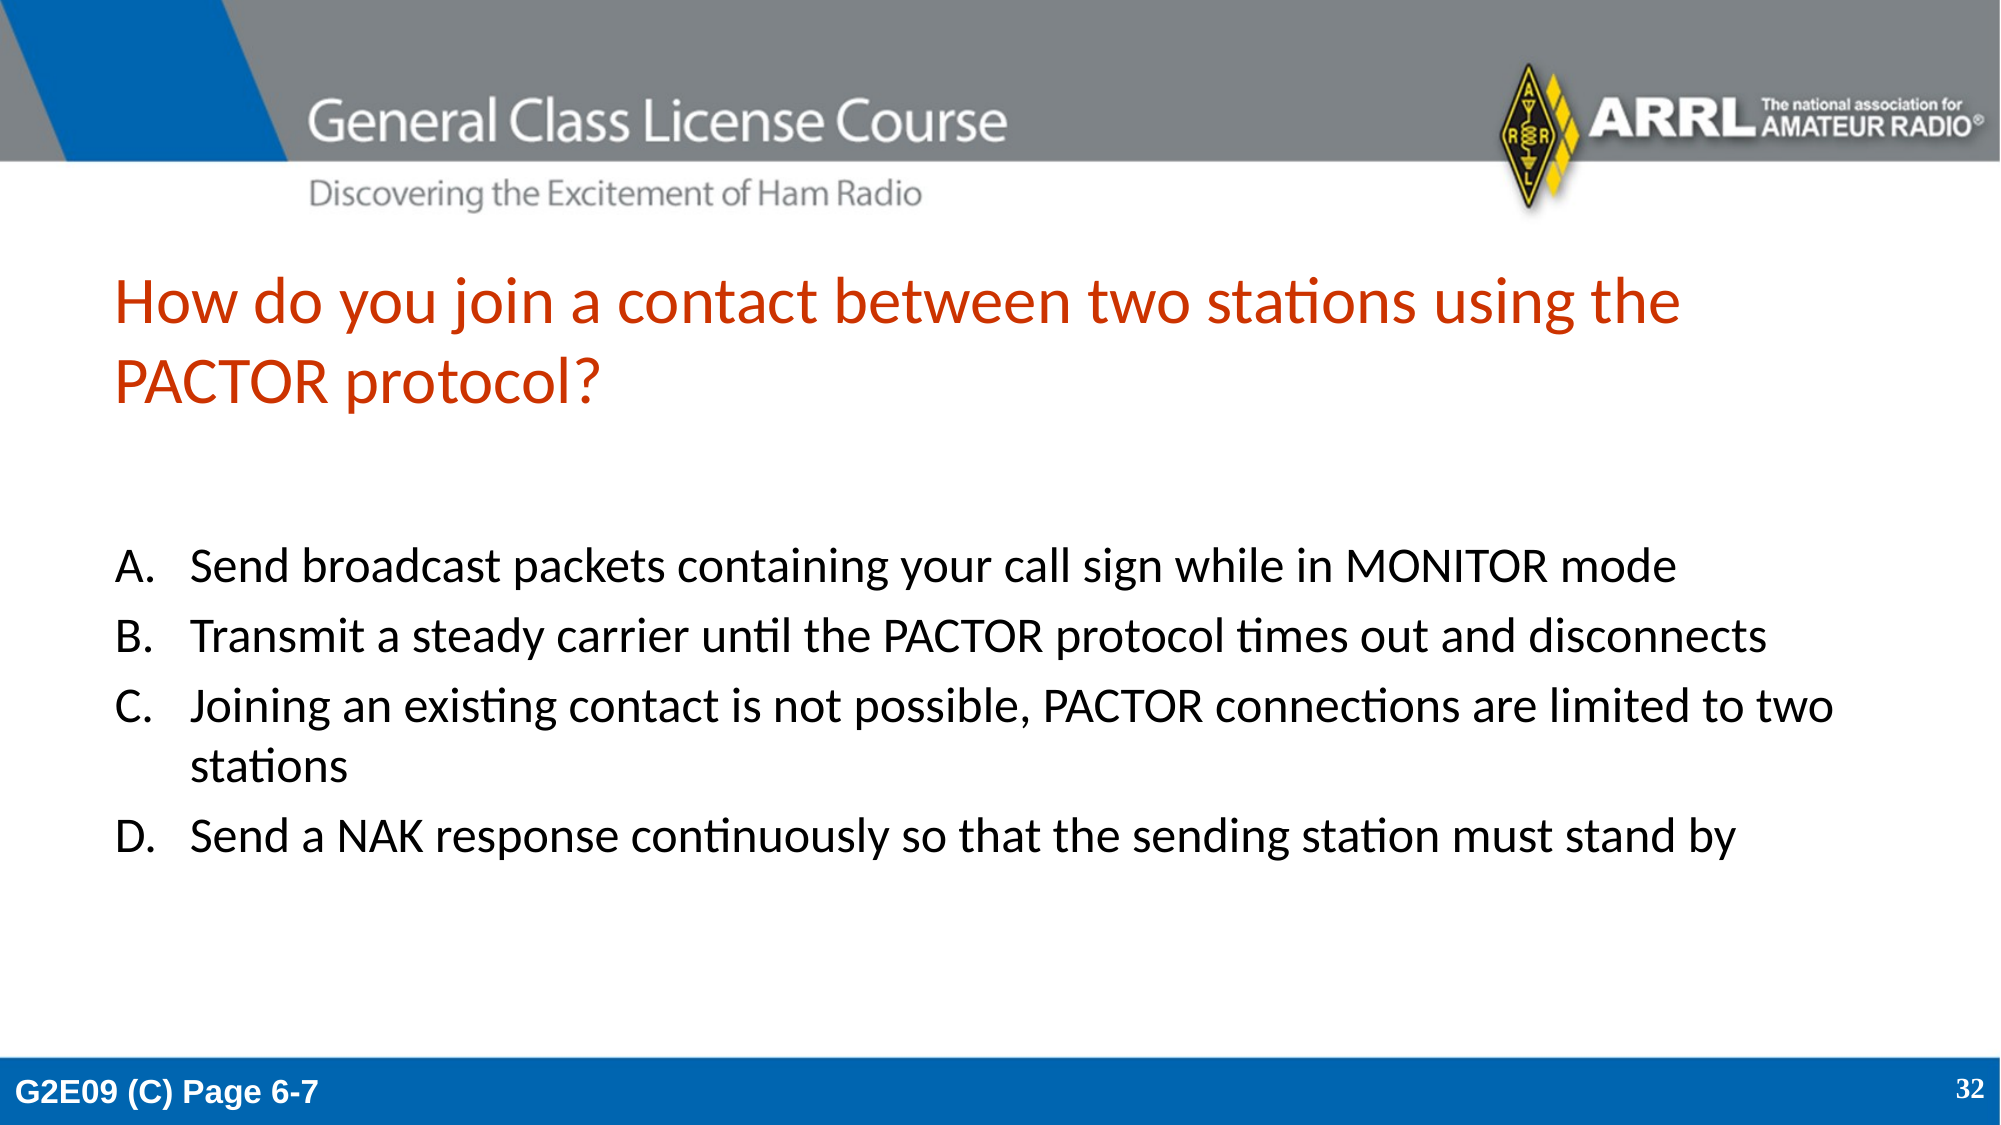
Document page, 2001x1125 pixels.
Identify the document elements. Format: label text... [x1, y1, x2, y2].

list Send broadcast packets containing your call sign while in MONITOR mode Transmit a steady carrier until the PACTOR protocol times out and disconnects Joining an existing contact is not possible, PACTOR connections are limited to two stations Send a NAK response continuously so that the sending station must stand by [99, 525, 1900, 1005]
text_box 32 [1875, 1062, 2000, 1113]
title How do you join a contact between two stations using the PACTOR protocol? [99, 249, 1900, 468]
text_box G2E09 (C) Page 6-7 [0, 1062, 1313, 1118]
picture [0, 0, 2001, 1125]
